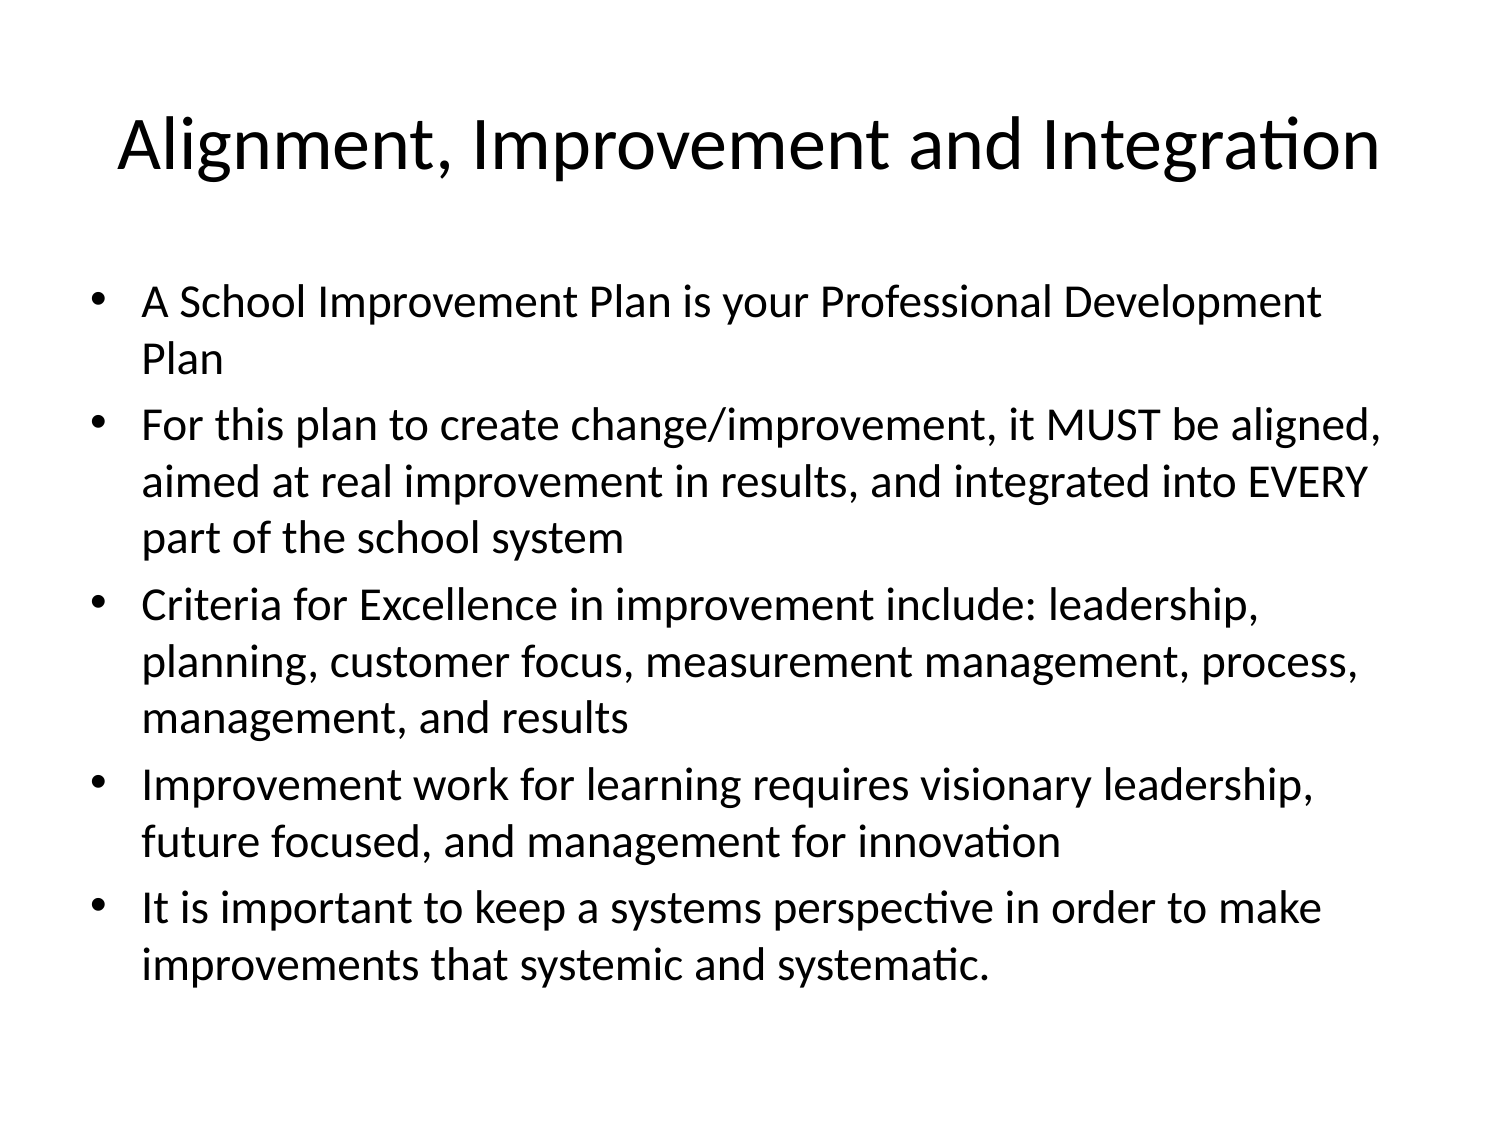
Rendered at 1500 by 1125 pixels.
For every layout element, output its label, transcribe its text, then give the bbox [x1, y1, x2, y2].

list A School Improvement Plan is your Professional Development Plan For this plan to create change/improvement, it MUST be aligned, aimed at real improvement in results, and integrated into EVERY part of the school system Criteria for Excellence in improvement include: leadership, planning, customer focus, measurement management, process, management, and results Improvement work for learning requires visionary leadership, future focused, and management for innovation It is important to keep a systems perspective in order to make improvements that systemic and systematic. [75, 262, 1425, 1005]
title Alignment, Improvement and Integration [75, 45, 1425, 233]
